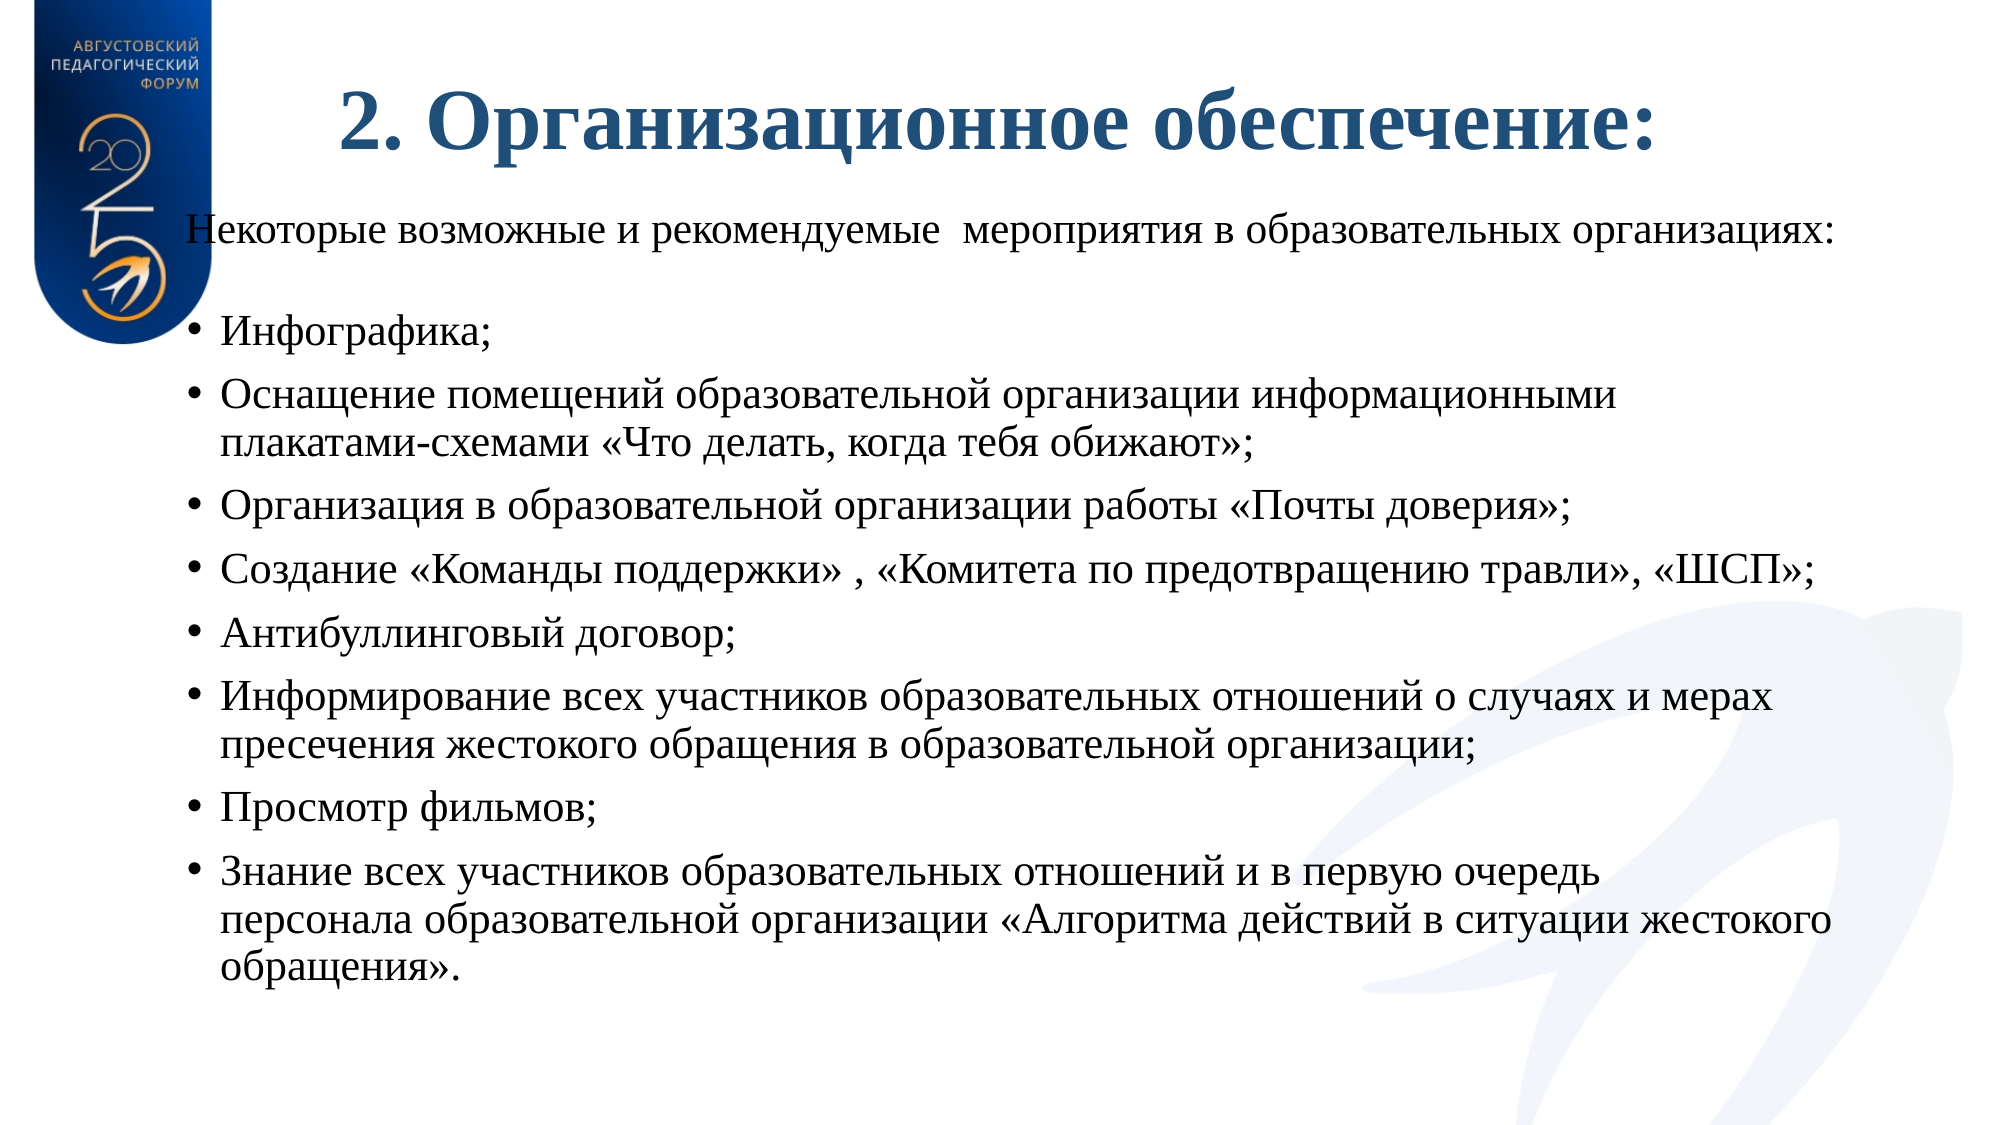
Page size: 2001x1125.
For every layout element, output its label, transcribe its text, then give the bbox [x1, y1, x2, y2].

list Инфографика; Оснащение помещений образовательной организации информационными плакатами-схемами «Что делать, когда тебя обижают»; Организация в образовательной организации работы «Почты доверия»; Создание «Команды поддержки» , «Комитета по предотвращению травли», «ШСП»; Антибуллинговый договор; Информирование всех участников образовательных отношений о случаях и мерах пресечения жестокого обращения в образовательной организации; Просмотр фильмов; Знание всех участников образовательных отношений и в первую очередь персонала образовательной организации «Алгоритма действий в ситуации жестокого обращения». [171, 299, 1863, 1014]
picture [0, 0, 2001, 1125]
title 2. Организационное обеспечение: Некоторые возможные и рекомендуемые мероприятия в образовательных организациях: [137, 59, 1863, 278]
